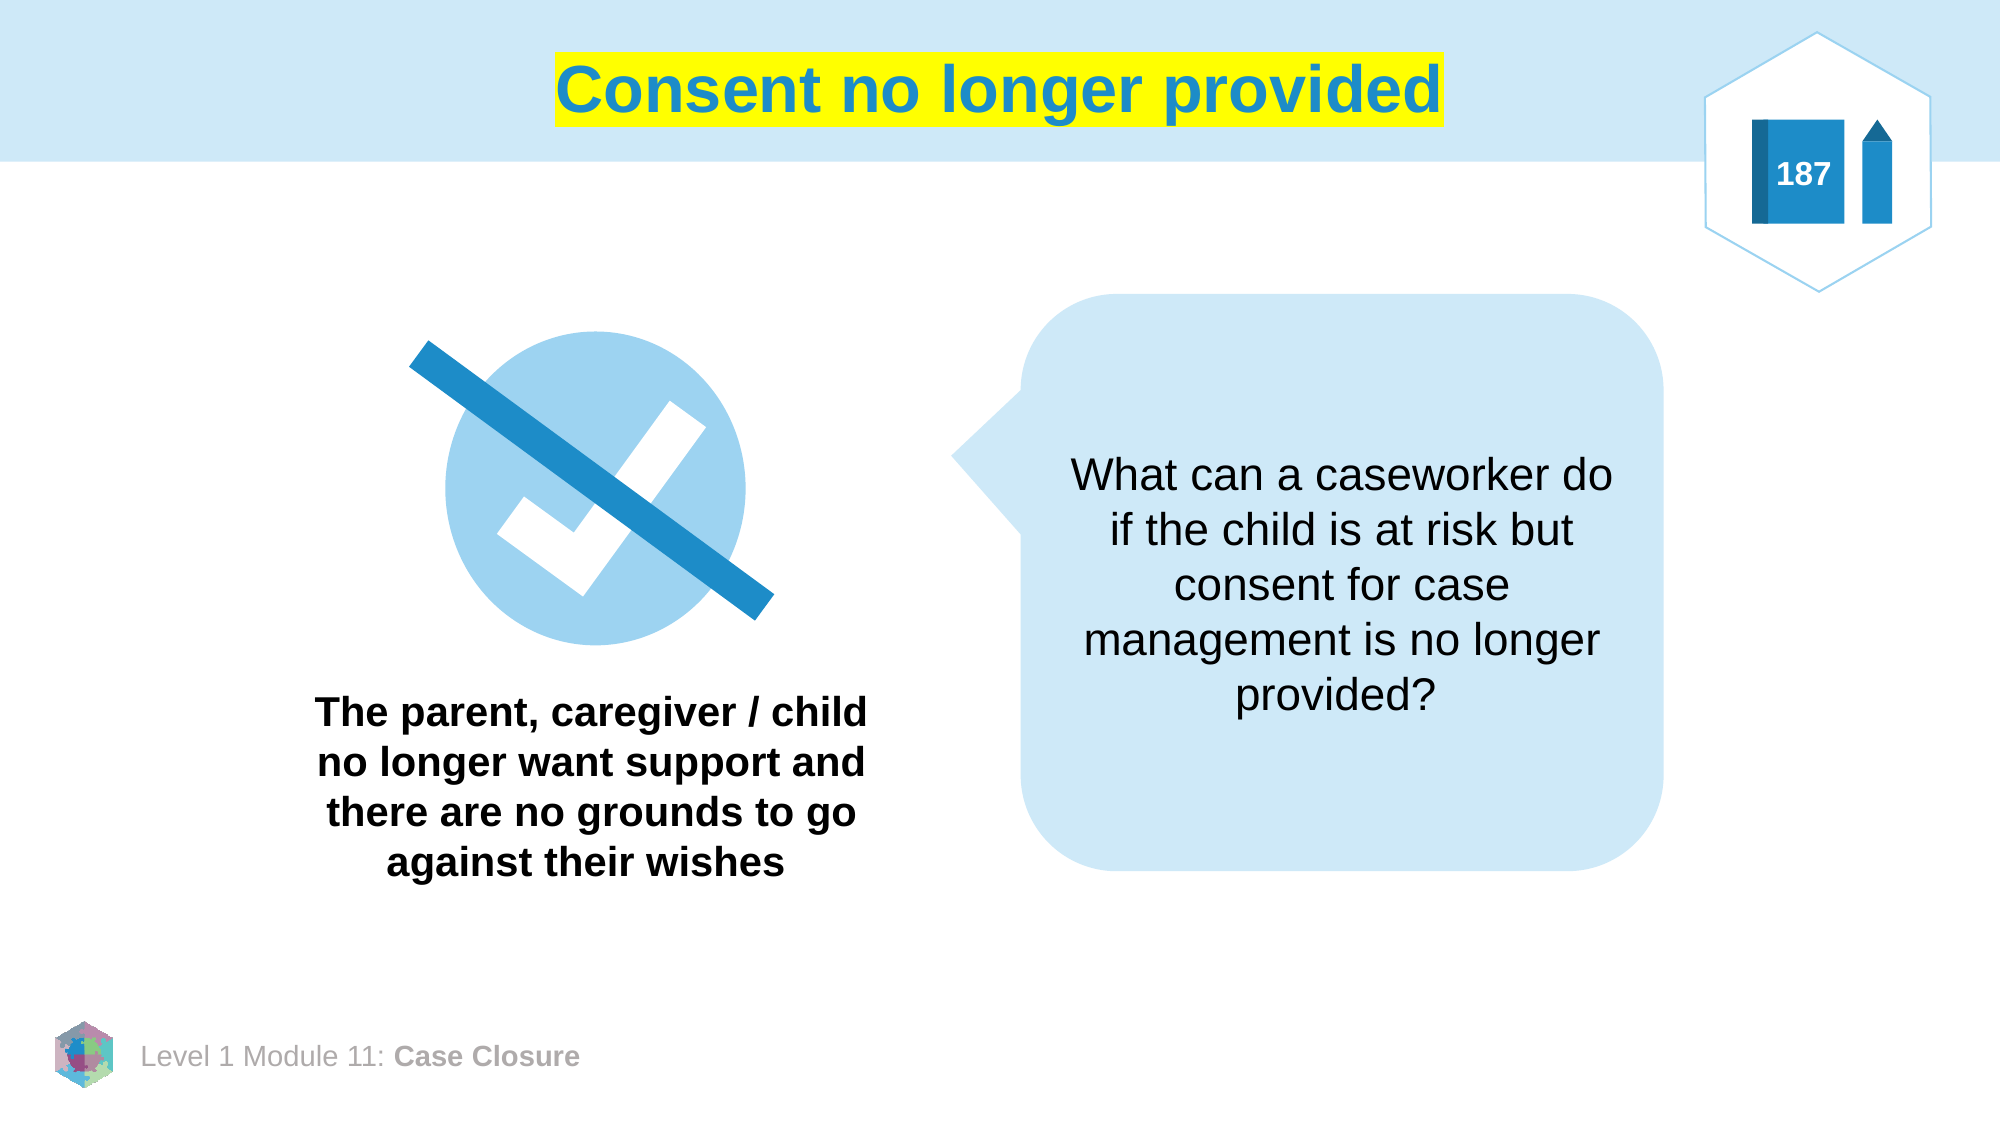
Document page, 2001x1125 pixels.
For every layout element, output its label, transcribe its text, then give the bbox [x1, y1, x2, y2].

picture [55, 1021, 113, 1088]
text_box What can a caseworker do if the child is at risk but consent for case management is no longer provided? [949, 292, 1665, 873]
title Consent no longer provided [137, 19, 1863, 163]
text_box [377, 331, 807, 646]
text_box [1687, 49, 1949, 275]
text_box The parent, caregiver / child no longer want support and there are no grounds to go against their wishes [293, 677, 891, 893]
